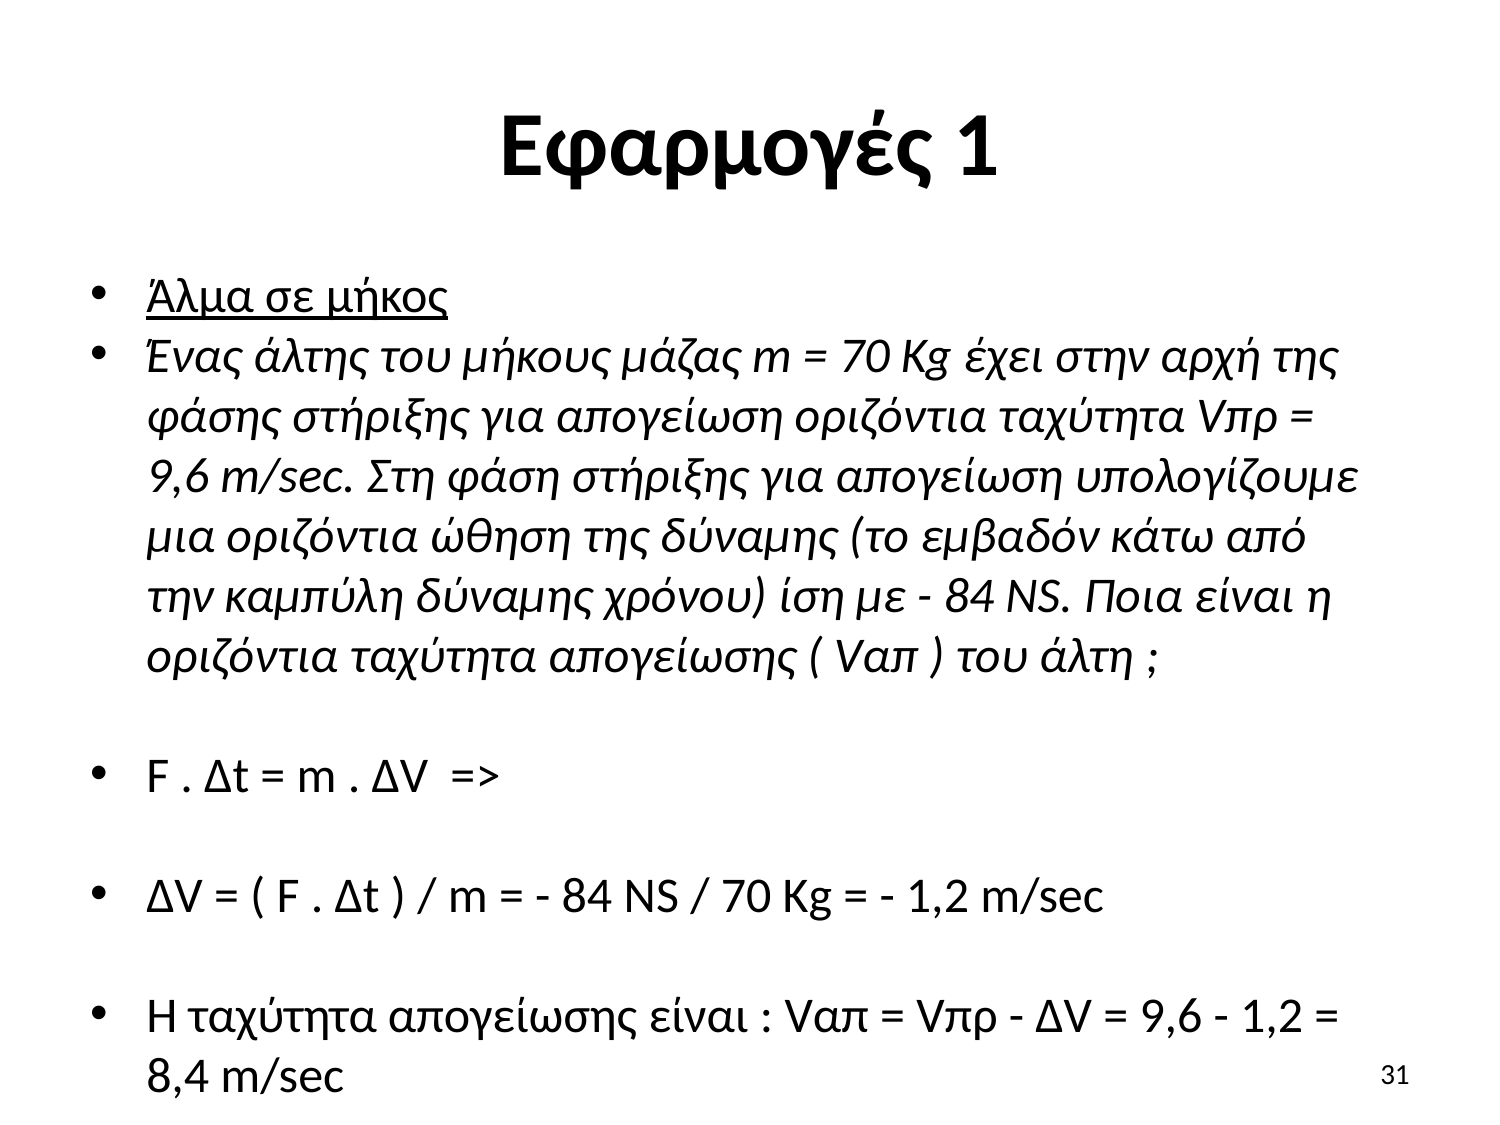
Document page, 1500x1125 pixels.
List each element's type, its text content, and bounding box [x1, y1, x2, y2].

title Εφαρμογές 1 [75, 45, 1425, 233]
slide_number 31 [1074, 1042, 1425, 1103]
list Άλμα σε μήκος Ένας άλτης του μήκους μάζας m = 70 Kg έχει στην αρχή της φάσης στήριξης για απογείωση οριζόντια ταχύτητα Vπρ = 9,6 m/sec. Στη φάση στήριξης για απογείωση υπολογίζουμε μια οριζόντια ώθηση της δύναμης (το εμβαδόν κάτω από την καμπύλη δύναμης χρόνου) ίση με - 84 NS. Ποια είναι η οριζόντια ταχύτητα απογείωσης ( Vαπ ) του άλτη ; F . Δt = m . ΔV => ΔV = ( F . Δt ) / m = - 84 NS / 70 Kg = - 1,2 m/sec Η ταχύτητα απογείωσης είναι : Vαπ = Vπρ - ΔV = 9,6 - 1,2 = 8,4 m/sec [75, 255, 1400, 1019]
